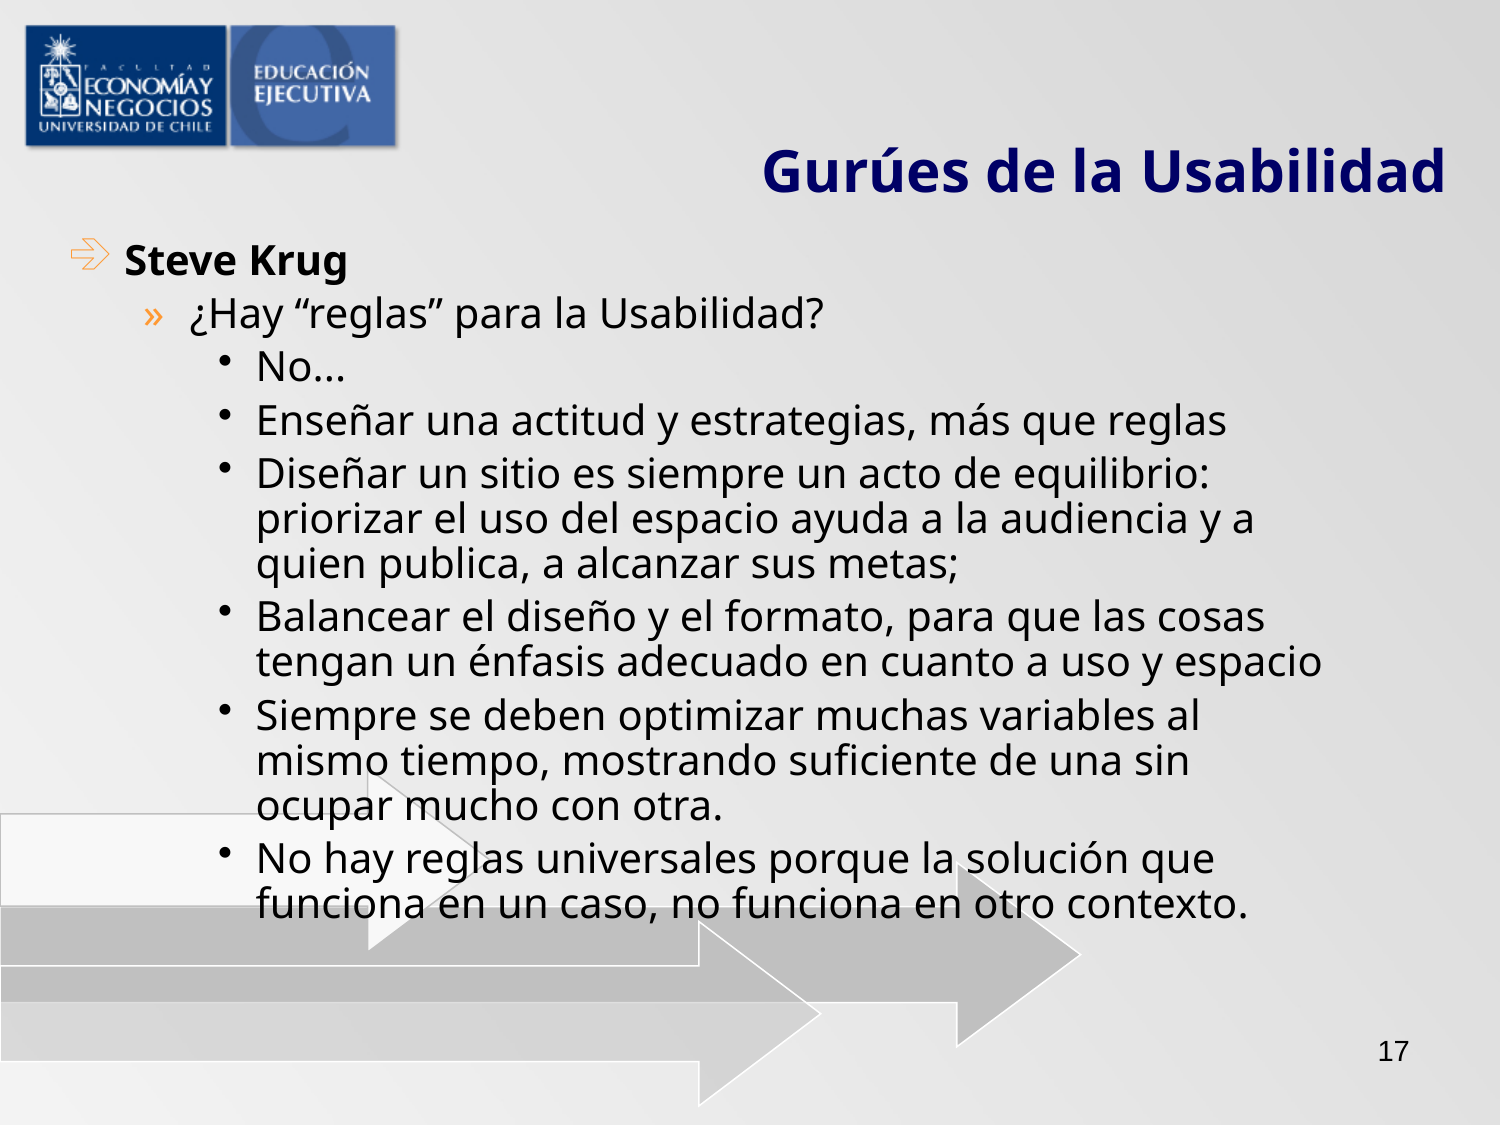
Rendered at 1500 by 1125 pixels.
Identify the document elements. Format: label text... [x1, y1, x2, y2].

title Gurúes de la Usabilidad [162, 74, 1463, 263]
list Steve Krug ¿Hay “reglas” para la Usabilidad? No... Enseñar una actitud y estrategias, más que reglas Diseñar un sitio es siempre un acto de equilibrio: priorizar el uso del espacio ayuda a la audiencia y a quien publica, a alcanzar sus metas; Balancear el diseño y el formato, para que las cosas tengan un énfasis adecuado en cuanto a uso y espacio Siempre se deben optimizar muchas variables al mismo tiempo, mostrando suficiente de una sin ocupar mucho con otra. No hay reglas universales porque la solución que funciona en un caso, no funciona en otro contexto. [52, 231, 1354, 945]
slide_number 17 [1074, 1024, 1426, 1103]
picture [0, 0, 1500, 1125]
